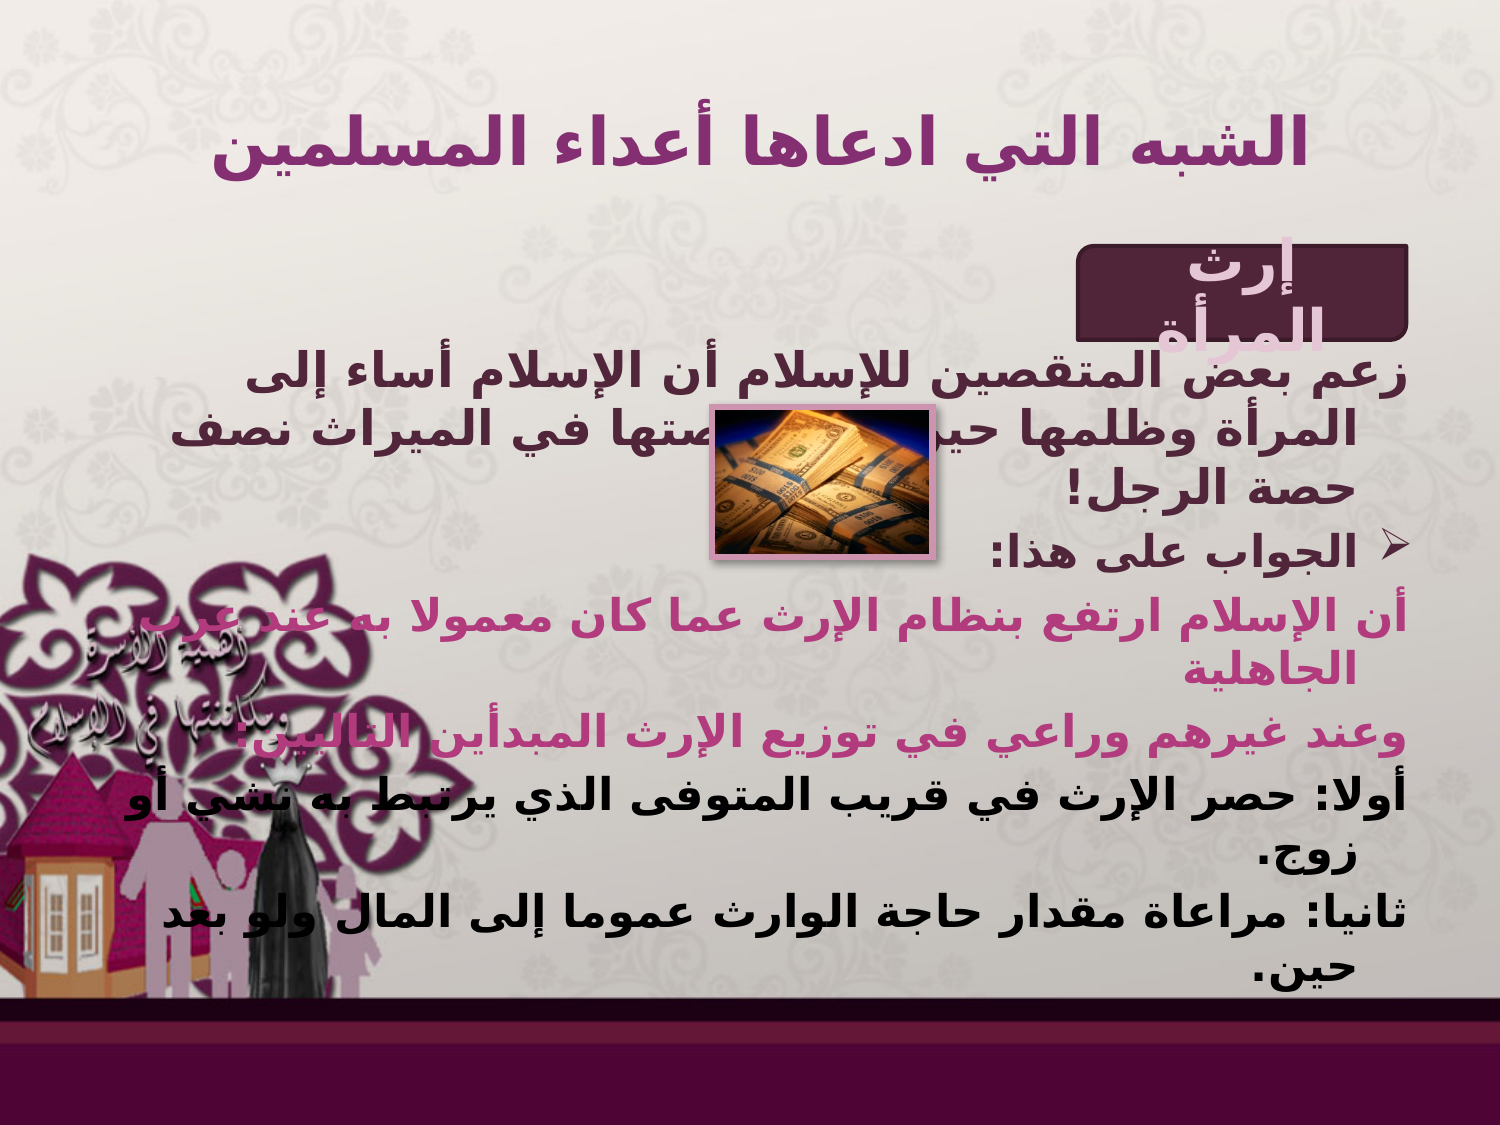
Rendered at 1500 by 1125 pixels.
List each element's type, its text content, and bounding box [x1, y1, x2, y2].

title الشبه التي ادعاها أعداء المسلمين [74, 44, 1426, 233]
picture [0, 0, 1500, 1125]
text_box إرث المرأة [1075, 243, 1409, 342]
list زعم بعض المتقصين للإسلام أن الإسلام أساء إلى المرأة وظلمها حين جعل حصتها في الميراث نصف حصة الرجل! الجواب على هذا: أن الإسلام ارتفع بنظام الإرث عما كان معمولا به عند عرب الجاهلية وعند غيرهم وراعي في توزيع الإرث المبدأين التاليين: أولا: حصر الإرث في قريب المتوفى الذي يرتبط به نشي أو زوج. ثانيا: مراعاة مقدار حاجة الوارث عموما إلى المال ولو بعد حين. [74, 262, 1426, 1006]
